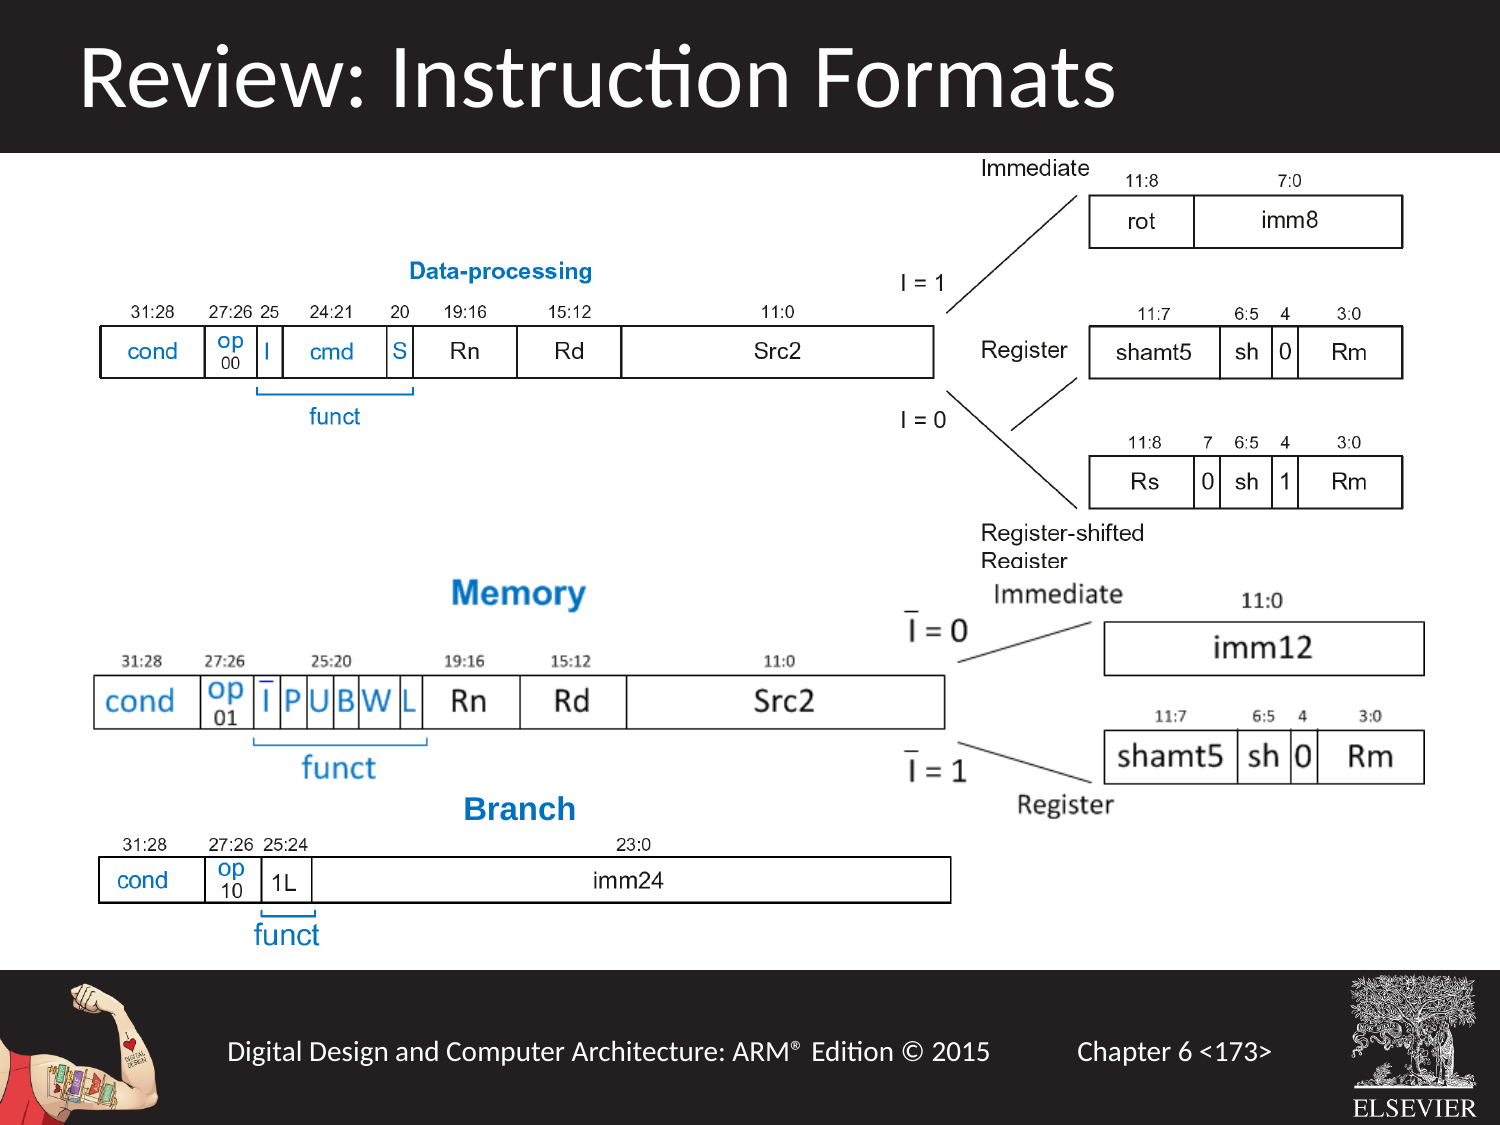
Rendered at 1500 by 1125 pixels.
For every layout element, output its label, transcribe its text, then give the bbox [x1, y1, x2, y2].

picture [88, 158, 1425, 960]
picture [1350, 974, 1477, 1117]
picture [0, 979, 163, 1125]
text_box Review: Instruction Formats [63, 8, 1488, 133]
